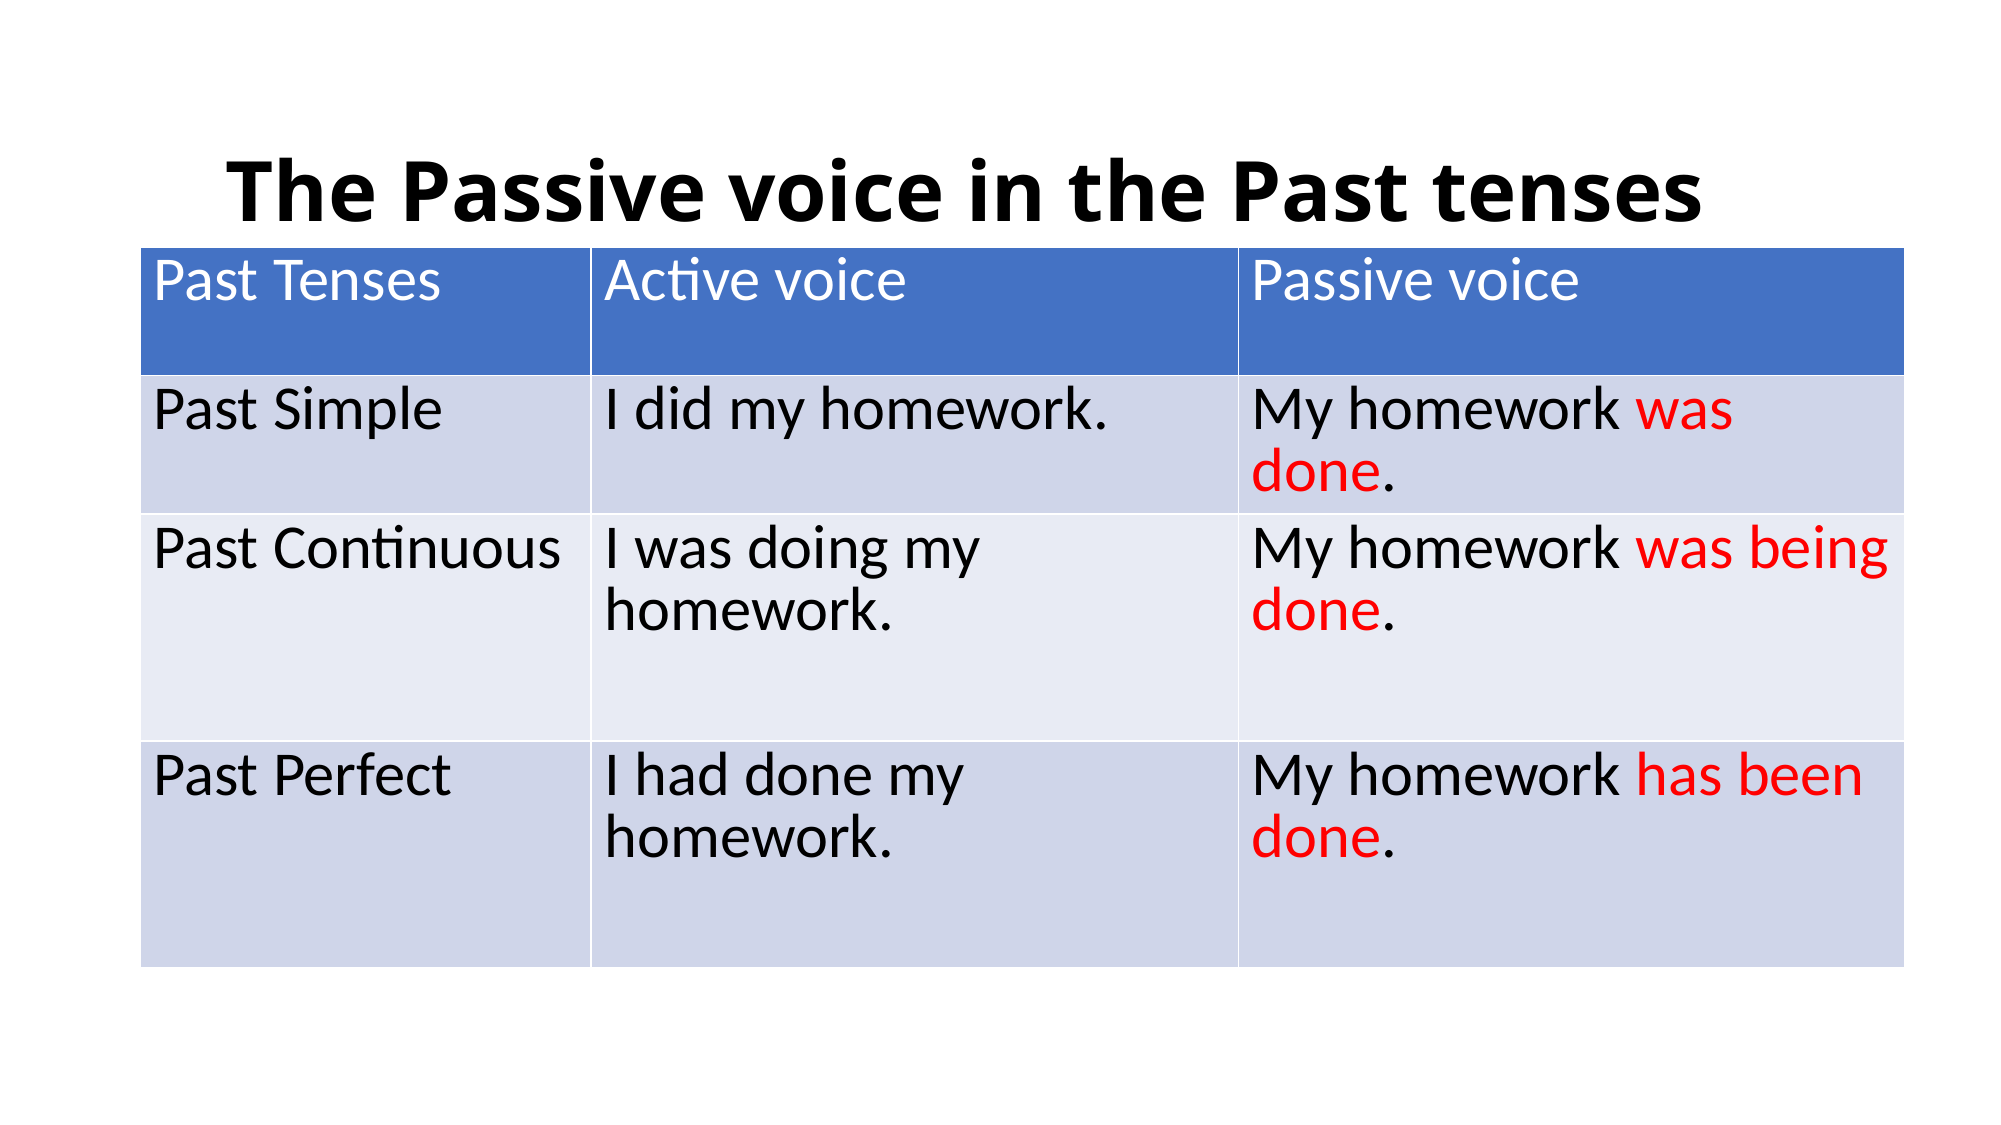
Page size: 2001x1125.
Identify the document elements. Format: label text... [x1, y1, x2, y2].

table_cell Past Simple [141, 376, 590, 513]
title The Passive voice in the Past tenses [210, 25, 1827, 246]
table_header Active voice [592, 248, 1238, 375]
table_cell I had done my homework. [592, 742, 1238, 967]
table_cell My homework has been done. [1239, 742, 1904, 967]
table_cell My homework was done. [1239, 376, 1904, 513]
table_header Past Tenses [141, 248, 590, 375]
table_cell Past Continuous [141, 515, 590, 740]
table_header Passive voice [1239, 248, 1904, 375]
table_cell I did my homework. [592, 376, 1238, 513]
table_cell My homework was being done. [1239, 515, 1904, 740]
table_cell Past Perfect [141, 742, 590, 967]
table_cell I was doing my homework. [592, 515, 1238, 740]
